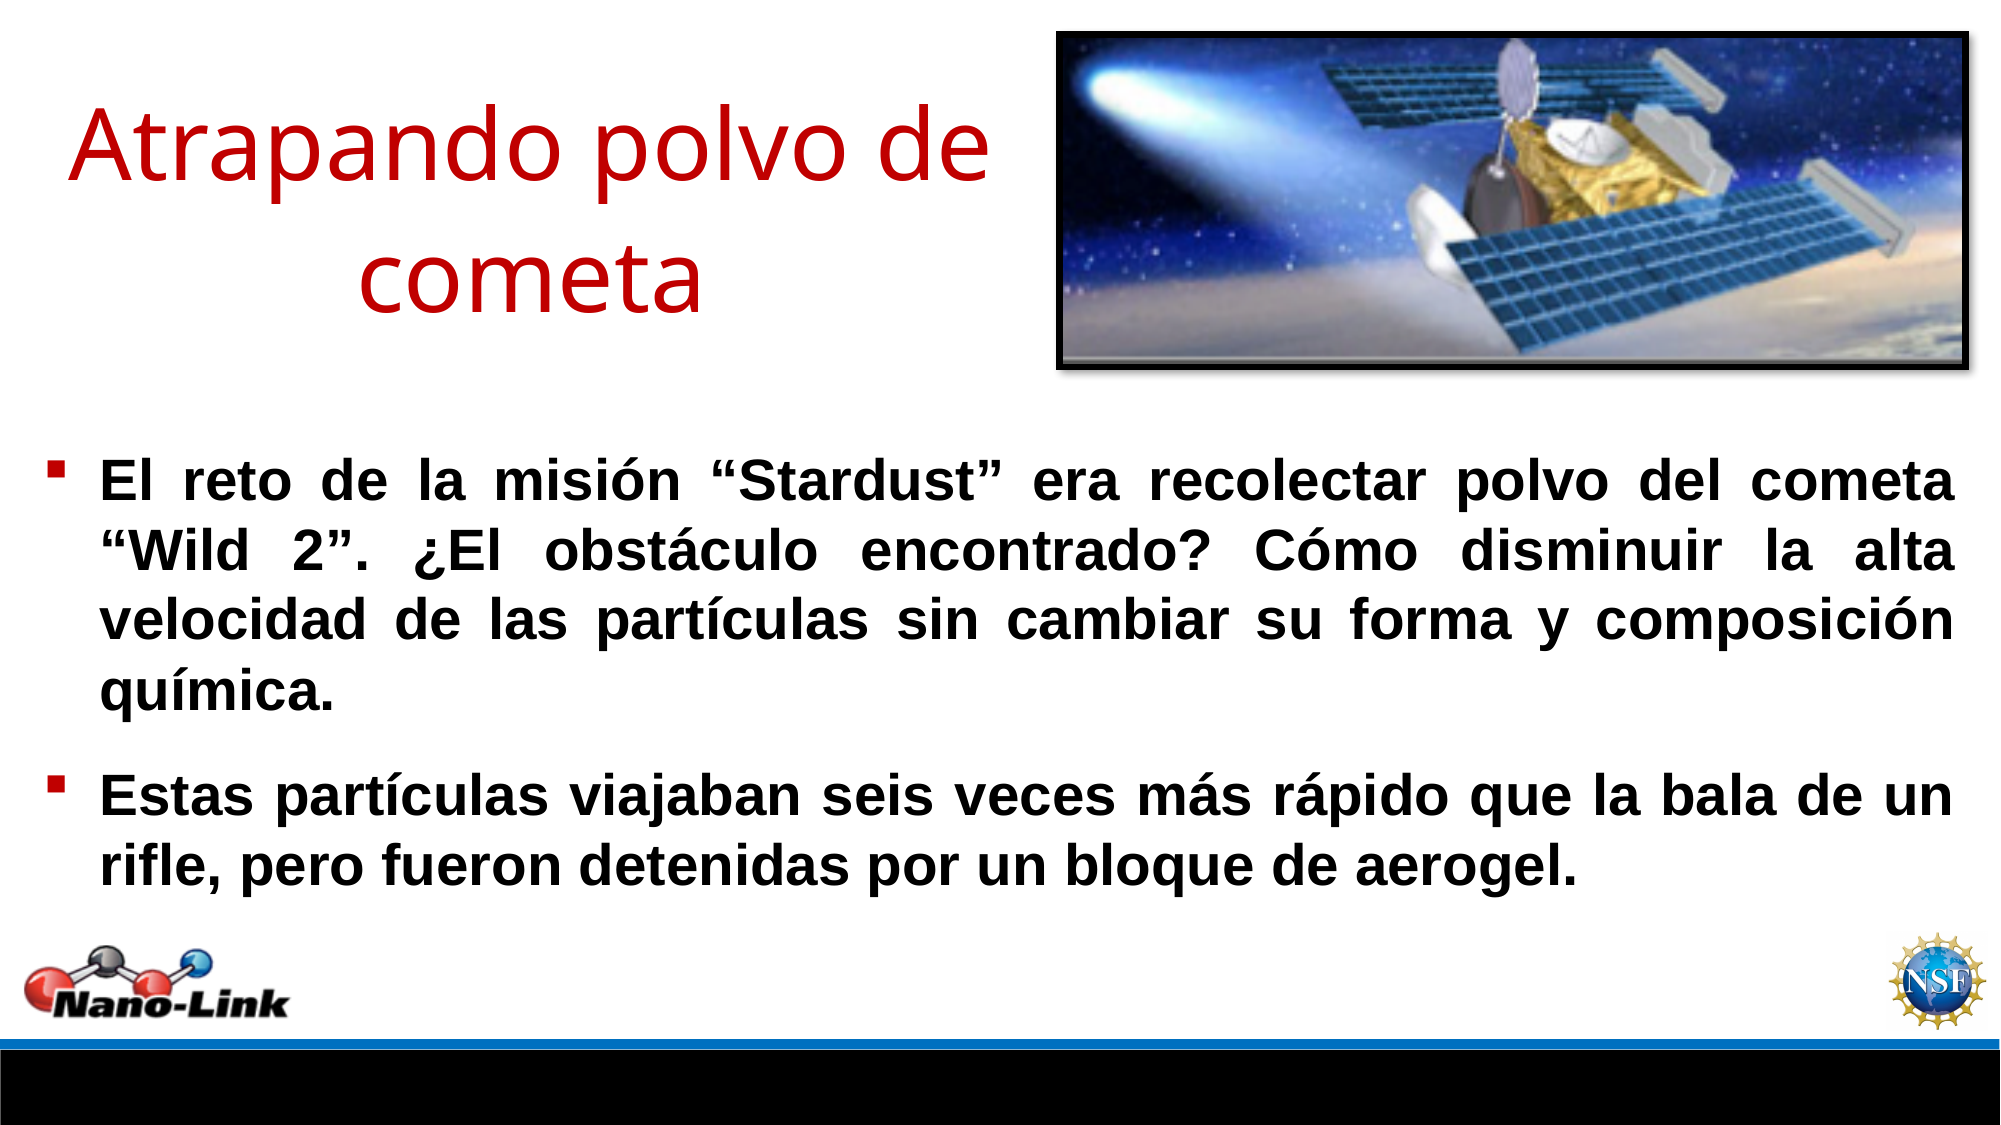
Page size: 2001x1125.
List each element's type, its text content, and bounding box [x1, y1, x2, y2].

picture [1061, 36, 1963, 365]
picture [16, 935, 305, 1032]
text_box Atrapando polvo de cometa [18, 37, 1044, 364]
picture [1886, 931, 1988, 1032]
text_box El reto de la misión “Stardust” era recolectar polvo del cometa “Wild 2”. ¿El obstáculo encontrado? Cómo disminuir la alta velocidad de las partículas sin cambiar su forma y composición química. Estas partículas viajaban seis veces más rápido que la bala de un rifle, pero fueron detenidas por un bloque de aerogel. [28, 434, 1972, 932]
